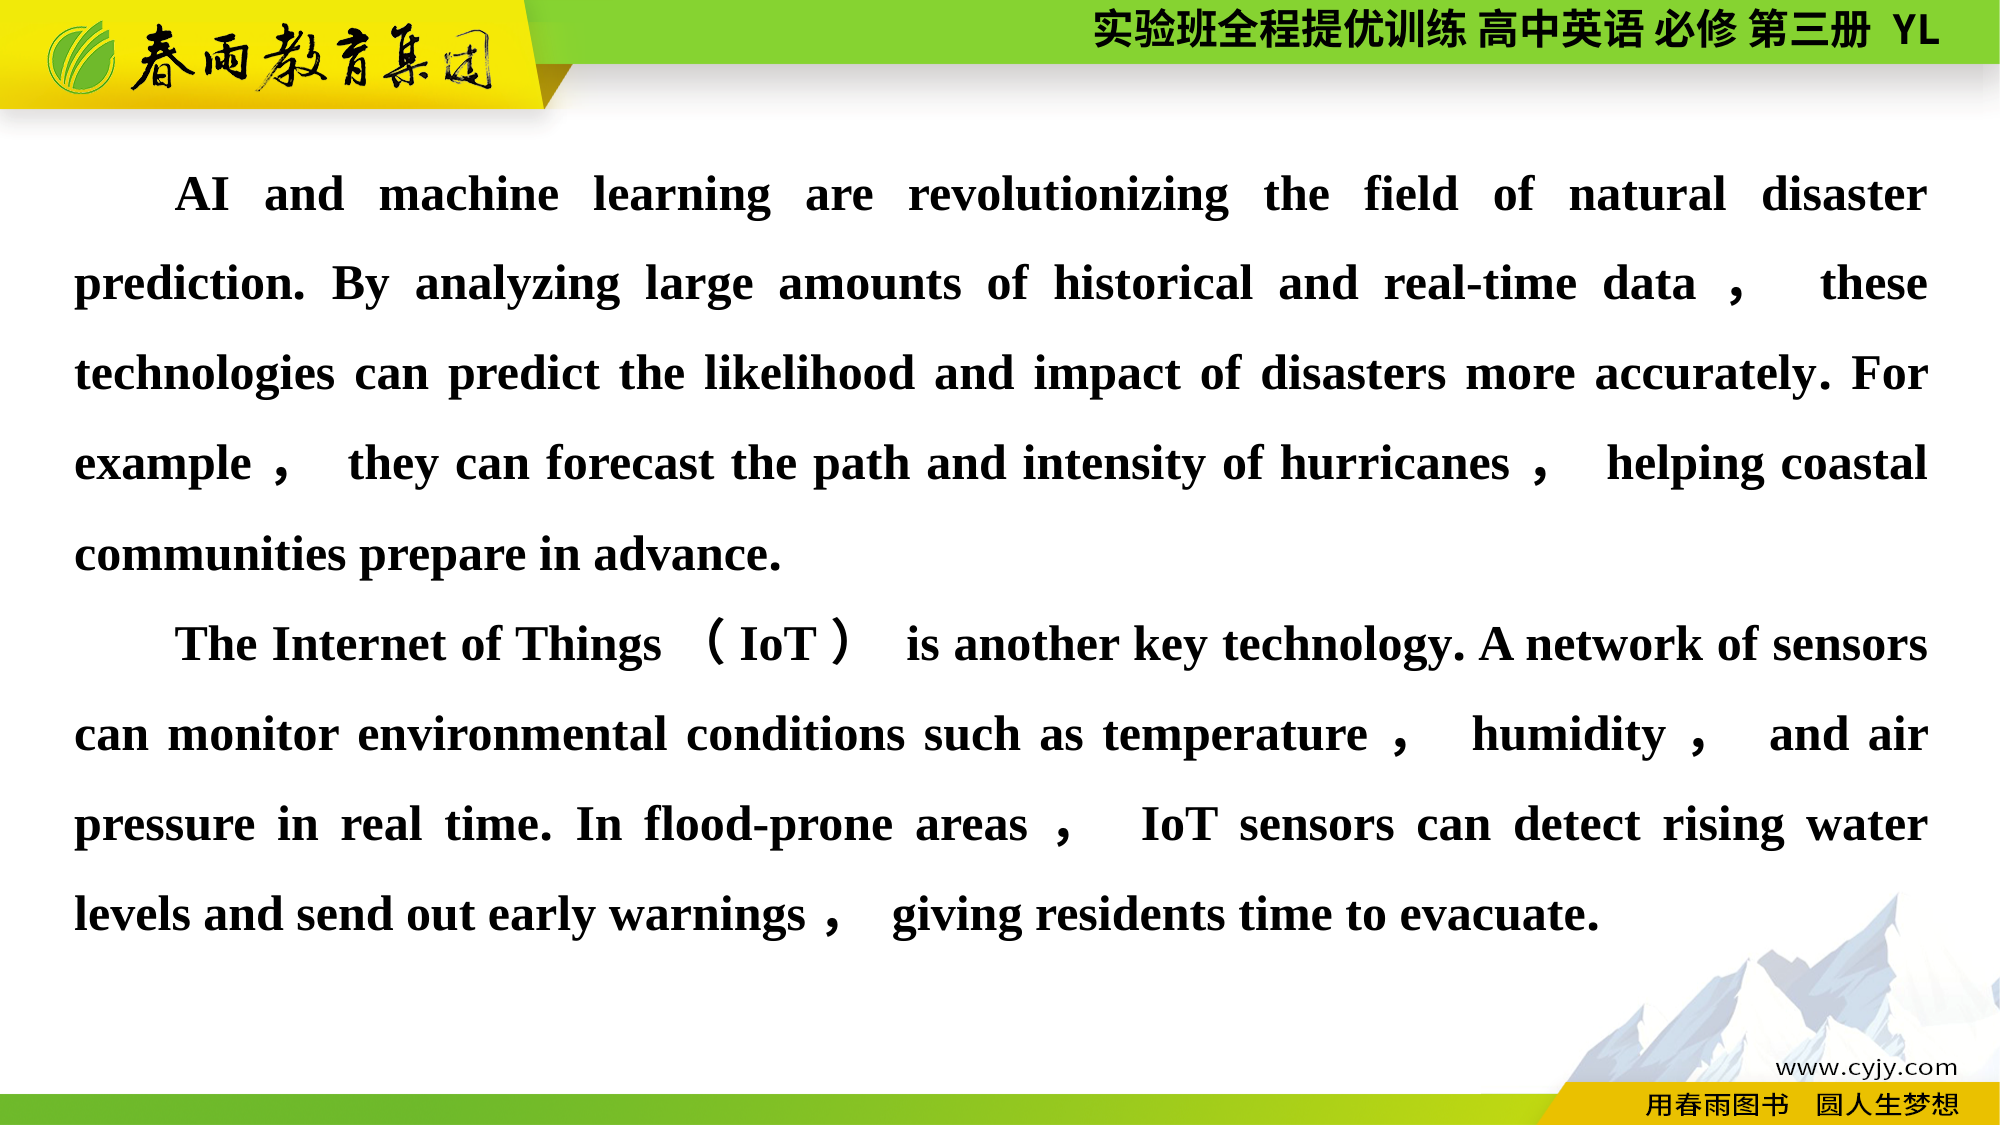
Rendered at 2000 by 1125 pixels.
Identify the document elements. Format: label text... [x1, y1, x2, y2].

picture [0, 0, 2000, 1125]
list AI and machine learning are revolutionizing the field of natural disaster prediction. By analyzing large amounts of historical and real-time data， these technologies can predict the likelihood and impact of disasters more accurately. For example， they can forecast the path and intensity of hurricanes， helping coastal communities prepare in advance. The Internet of Things（IoT） is another key technology. A network of sensors can monitor environmental conditions such as temperature， humidity， and air pressure in real time. In flood-prone areas， IoT sensors can detect rising water levels and send out early warnings， giving residents time to evacuate. [59, 122, 1944, 956]
